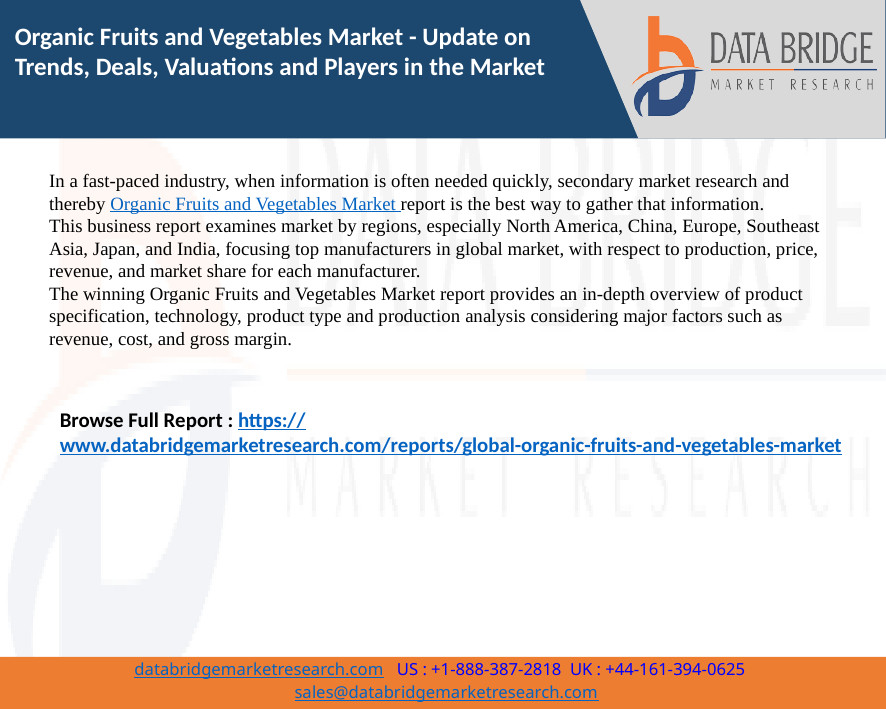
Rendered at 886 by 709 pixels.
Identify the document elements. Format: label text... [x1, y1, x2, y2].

picture [631, 16, 877, 117]
text_box Organic Fruits and Vegetables Market - Update on Trends, Deals, Valuations and Players in the Market [0, 13, 568, 110]
text_box Browse Full Report : https://www.databridgemarketresearch.com/reports/global-organic-fruits-and-vegetables-market [44, 399, 865, 625]
text_box In a fast-paced industry, when information is often needed quickly, secondary market research and thereby Organic Fruits and Vegetables Market report is the best way to gather that information. This business report examines market by regions, especially North America, China, Europe, Southeast Asia, Japan, and India, focusing top manufacturers in global market, with respect to production, price, revenue, and market share for each manufacturer. The winning Organic Fruits and Vegetables Market report provides an in-depth overview of product specification, technology, product type and production analysis considering major factors such as revenue, cost, and gross margin. [34, 161, 850, 417]
